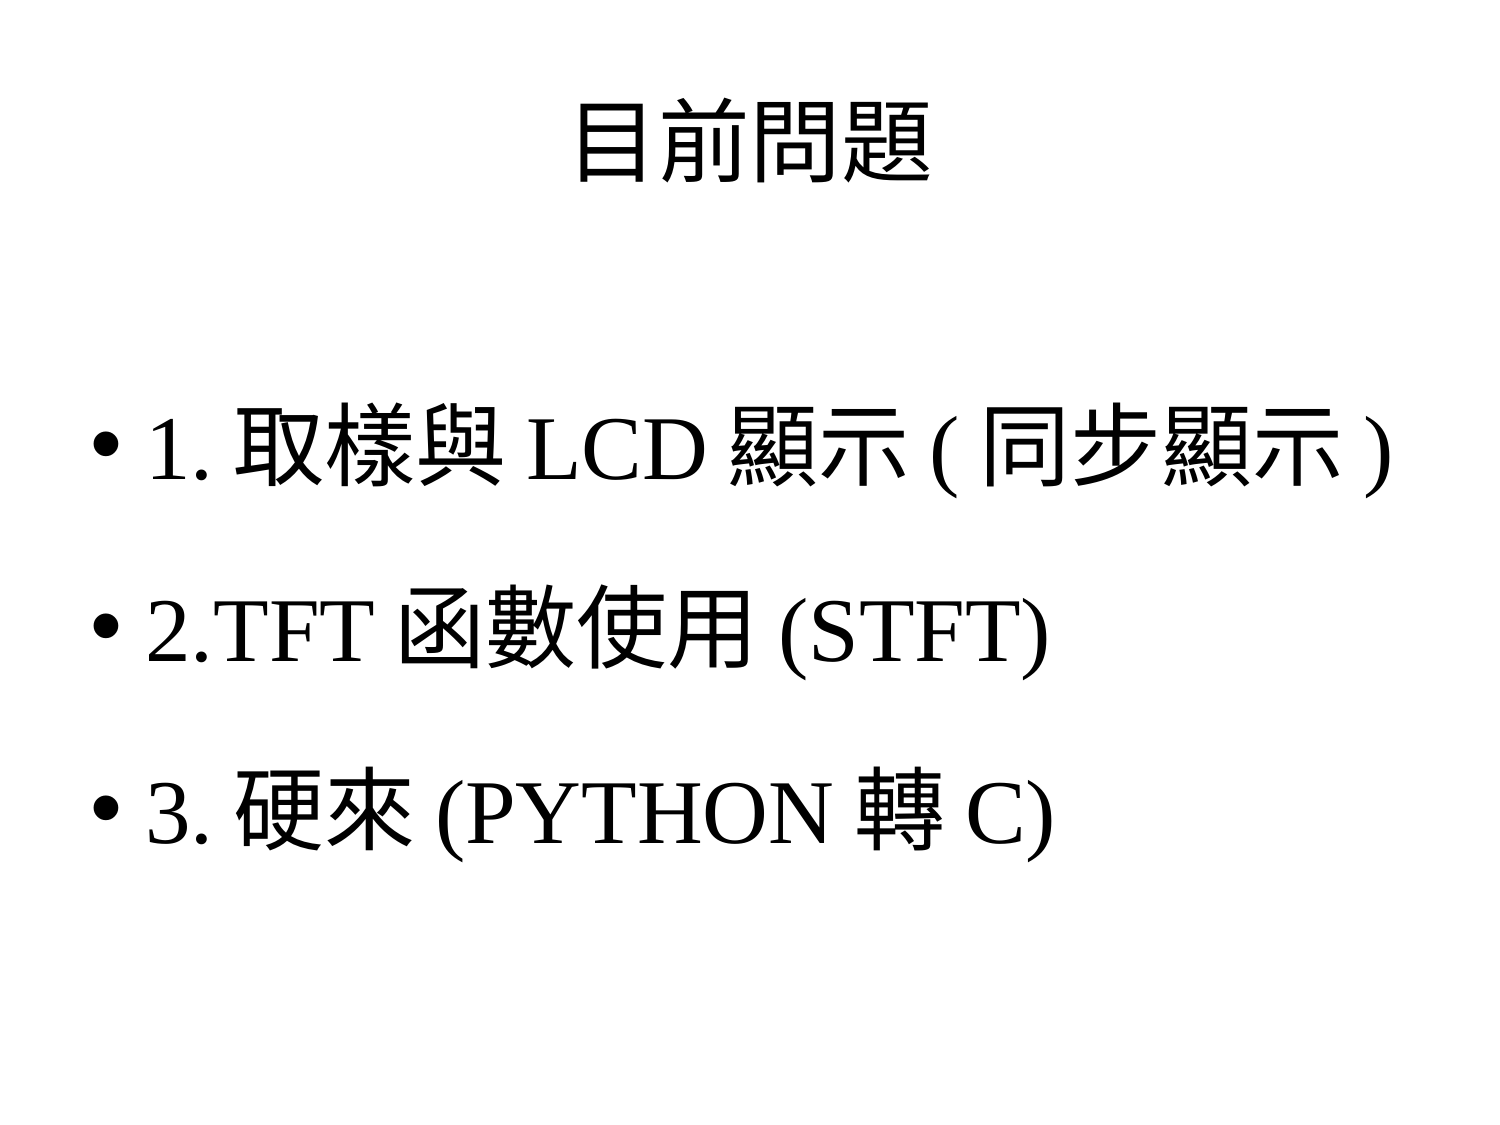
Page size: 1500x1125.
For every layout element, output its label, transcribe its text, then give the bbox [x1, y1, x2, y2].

list 1.取樣與LCD顯示(同步顯示) 2.TFT函數使用(STFT) 3.硬來(PYTHON轉C) [75, 326, 1425, 882]
title 目前問題 [75, 45, 1425, 233]
